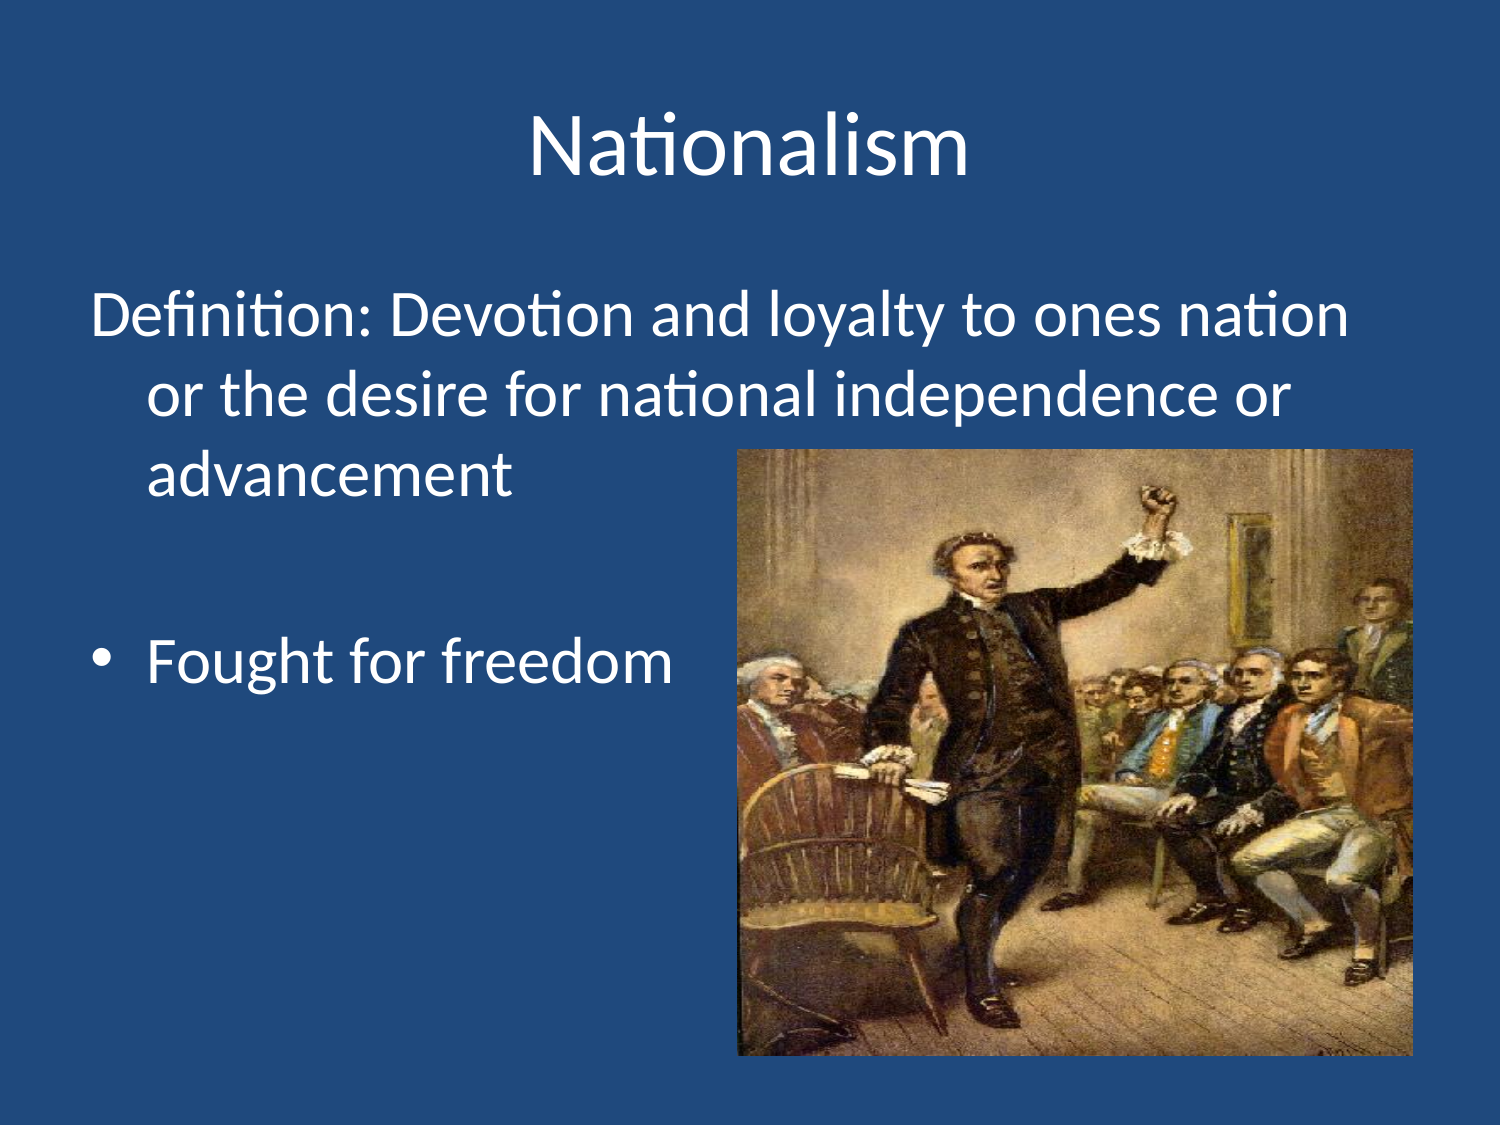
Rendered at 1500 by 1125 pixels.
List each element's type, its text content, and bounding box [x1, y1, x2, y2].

list Definition: Devotion and loyalty to ones nation or the desire for national independence or advancement Fought for freedom [75, 262, 1425, 738]
title Nationalism [75, 45, 1425, 233]
picture [737, 449, 1413, 1057]
